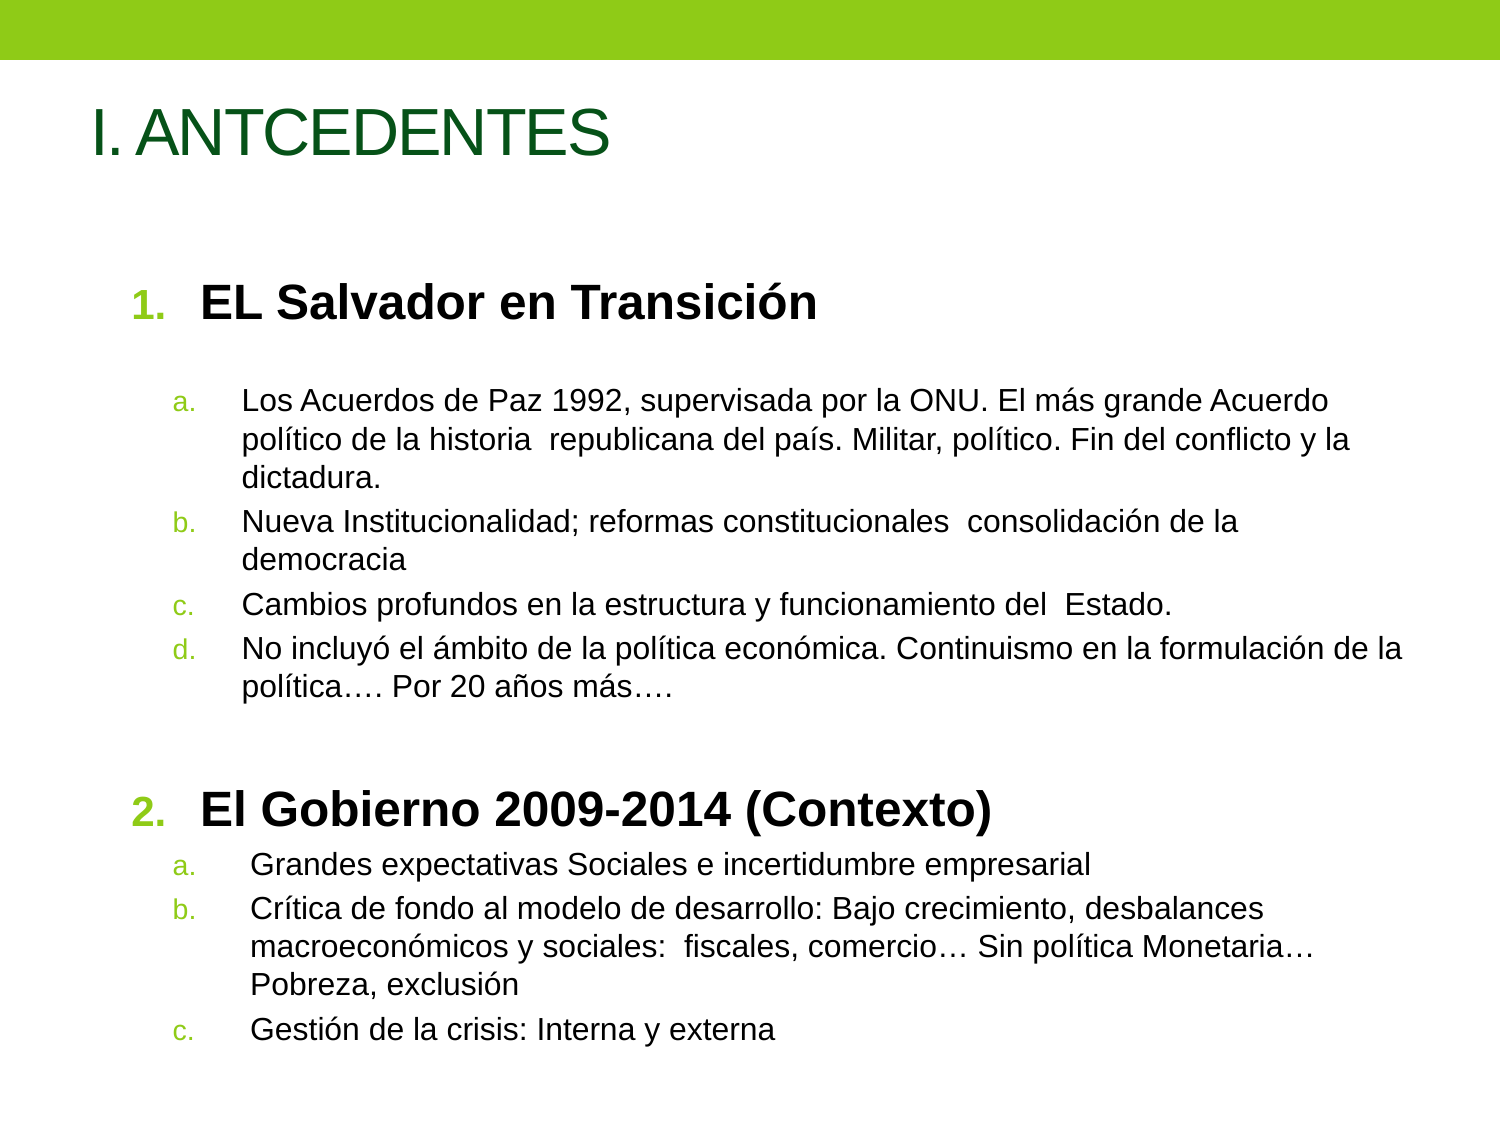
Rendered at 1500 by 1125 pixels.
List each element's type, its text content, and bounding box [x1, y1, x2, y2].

list EL Salvador en Transición Los Acuerdos de Paz 1992, supervisada por la ONU. El más grande Acuerdo político de la historia republicana del país. Militar, político. Fin del conflicto y la dictadura. Nueva Institucionalidad; reformas constitucionales consolidación de la democracia Cambios profundos en la estructura y funcionamiento del Estado. No incluyó el ámbito de la política económica. Continuismo en la formulación de la política…. Por 20 años más…. El Gobierno 2009-2014 (Contexto) Grandes expectativas Sociales e incertidumbre empresarial Crítica de fondo al modelo de desarrollo: Bajo crecimiento, desbalances macroeconómicos y sociales: fiscales, comercio… Sin política Monetaria… Pobreza, exclusión Gestión de la crisis: Interna y externa [75, 262, 1425, 1063]
title I. ANTCEDENTES [75, 87, 1425, 250]
